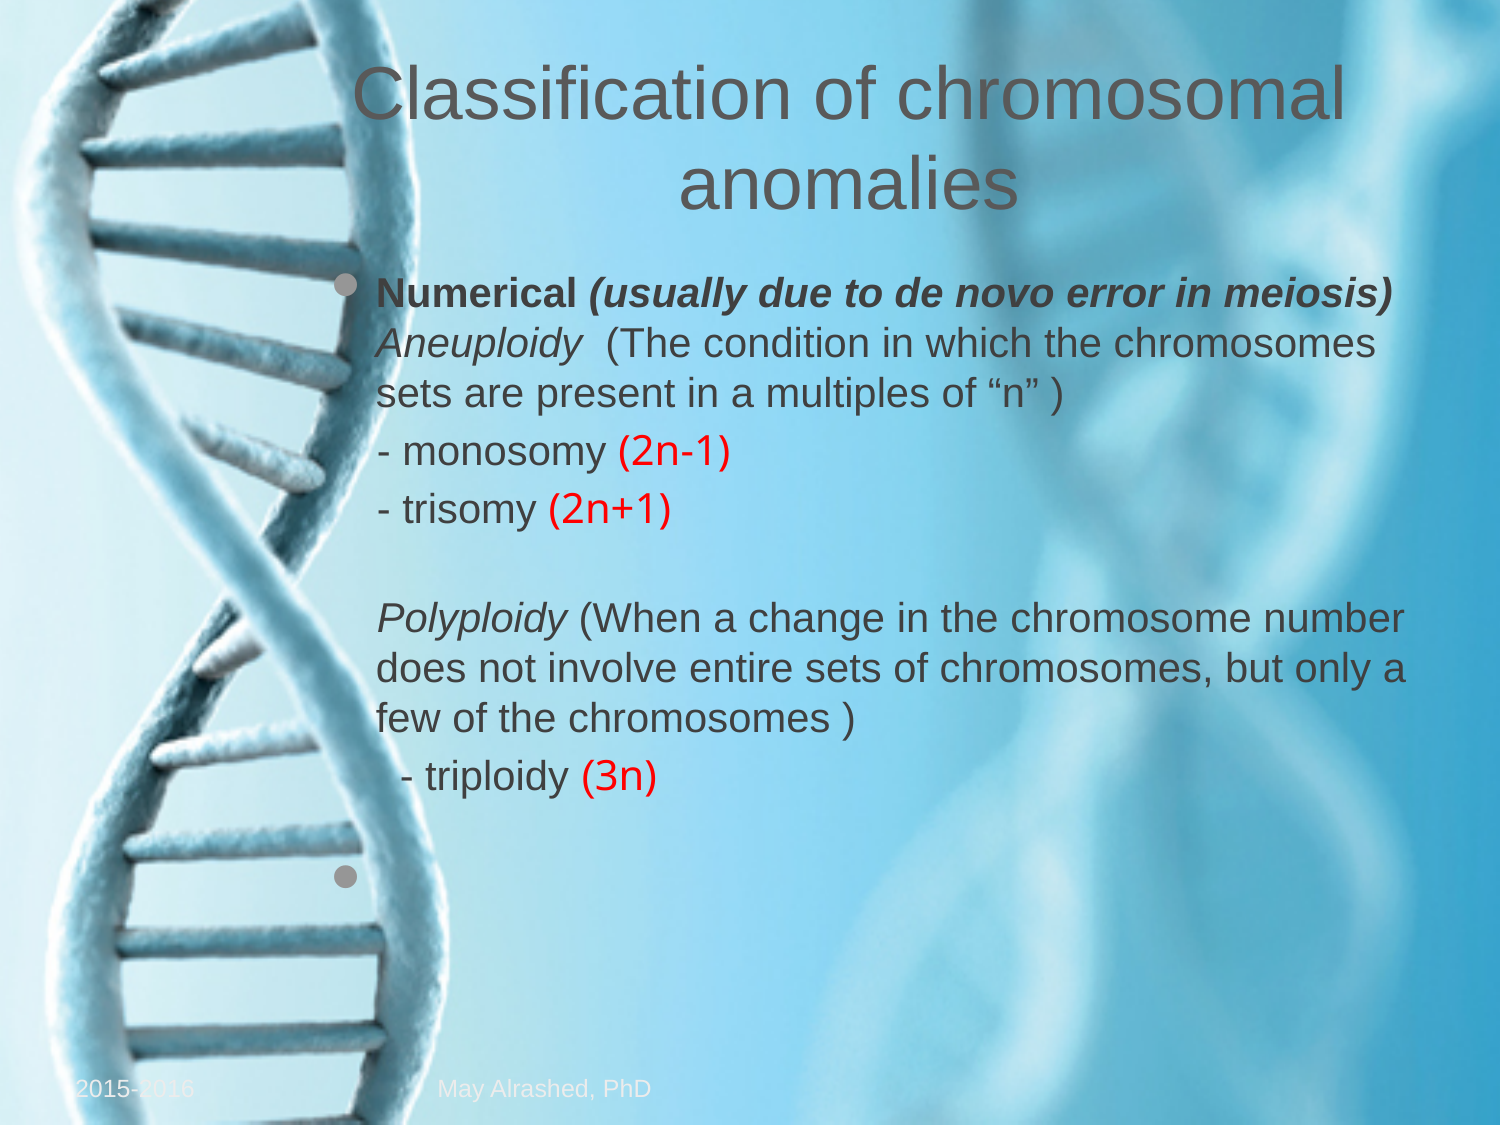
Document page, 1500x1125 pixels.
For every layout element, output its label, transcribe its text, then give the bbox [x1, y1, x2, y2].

picture [0, 0, 1500, 1125]
footer May Alrashed, PhD [437, 1042, 988, 1103]
text_box Numerical (usually due to de novo error in meiosis) Aneuploidy (The condition in which the chromosomes sets are present in a multiples of “n” ) - monosomy (2n-1) - trisomy (2n+1) Polyploidy (When a change in the chromosome number does not involve entire sets of chromosomes, but only a few of the chromosomes ) - triploidy (3n) [316, 258, 1457, 1016]
text_box Classification of chromosomal anomalies [211, 37, 1488, 238]
slide_number 2015-2016 [75, 1042, 425, 1103]
